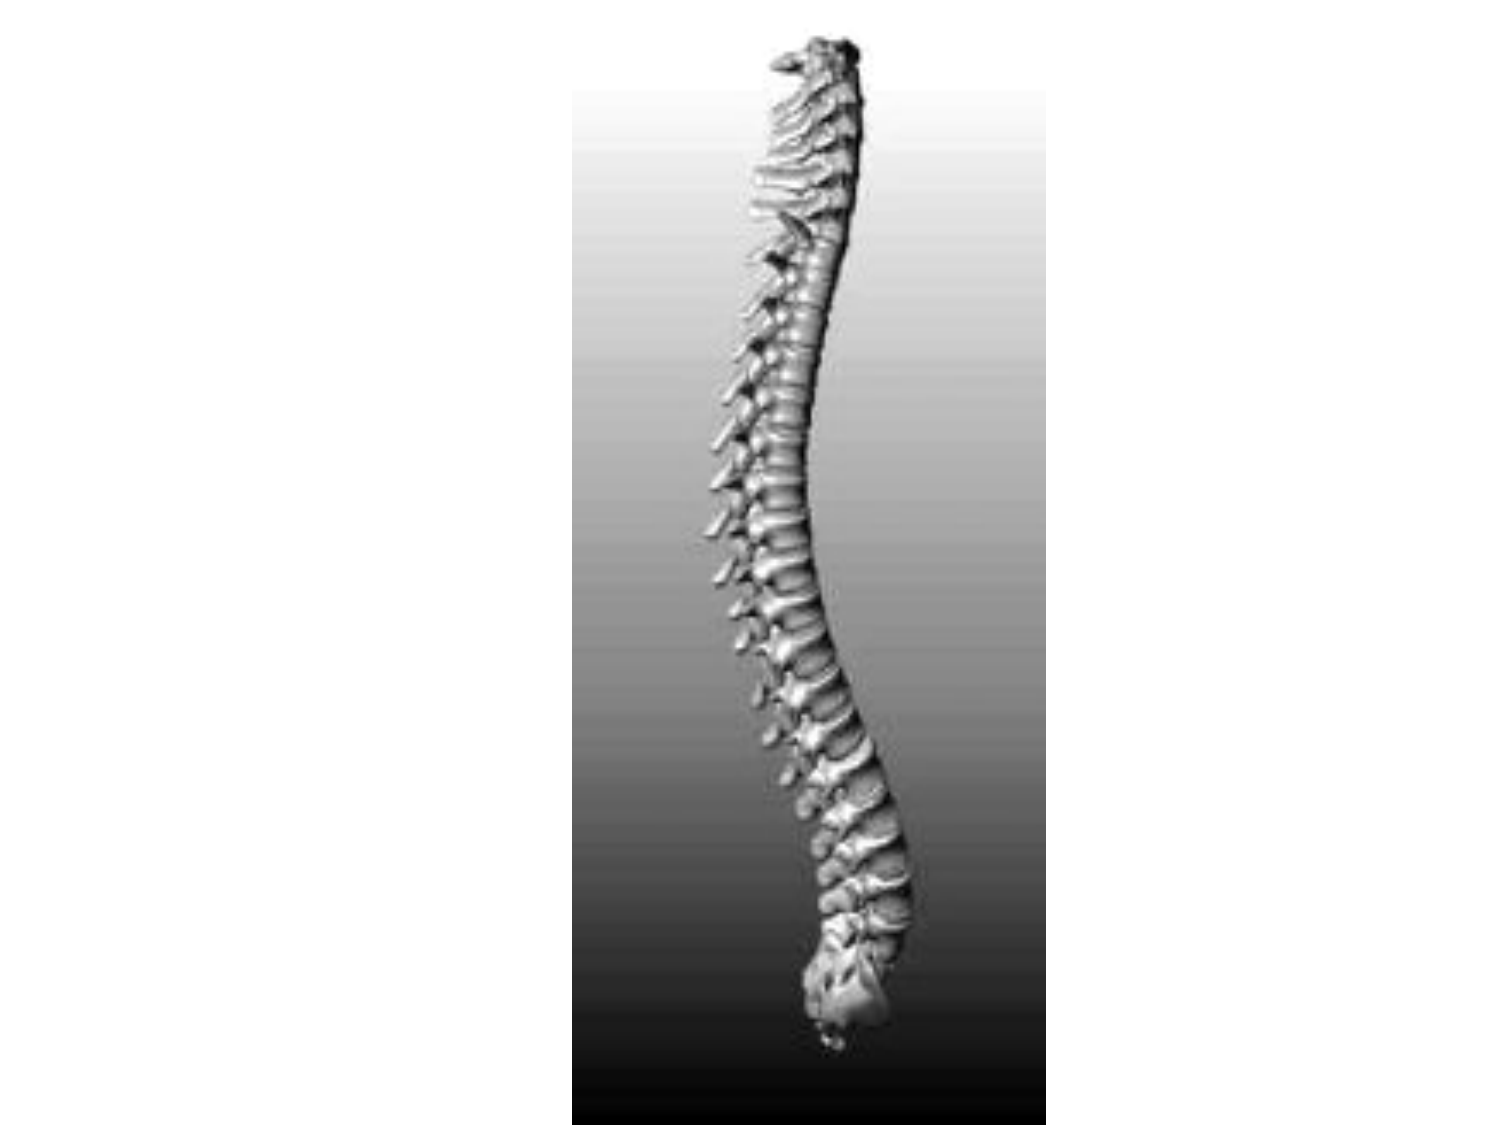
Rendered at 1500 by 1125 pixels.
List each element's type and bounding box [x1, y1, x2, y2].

picture [572, 0, 1046, 1125]
